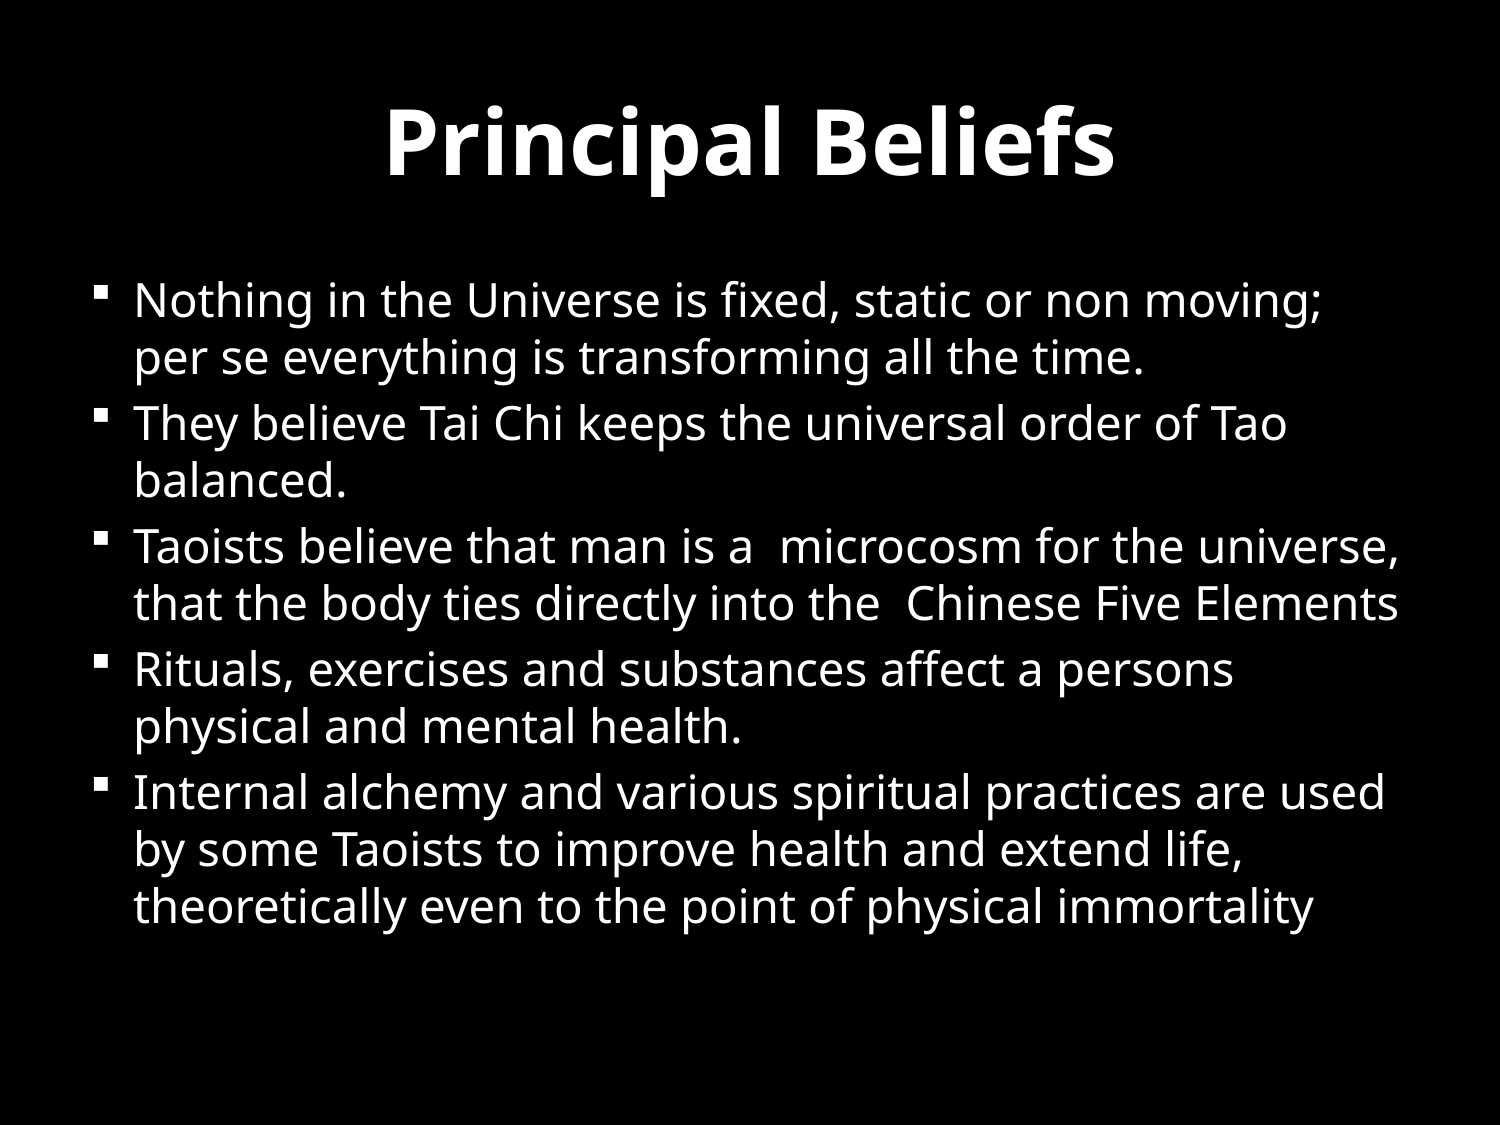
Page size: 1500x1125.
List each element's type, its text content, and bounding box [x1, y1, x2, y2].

title Principal Beliefs [75, 45, 1425, 233]
list Nothing in the Universe is fixed, static or non moving; per se everything is transforming all the time. They believe Tai Chi keeps the universal order of Tao balanced. Taoists believe that man is a microcosm for the universe, that the body ties directly into the Chinese Five Elements Rituals, exercises and substances affect a persons physical and mental health. Internal alchemy and various spiritual practices are used by some Taoists to improve health and extend life, theoretically even to the point of physical immortality [75, 262, 1425, 1005]
